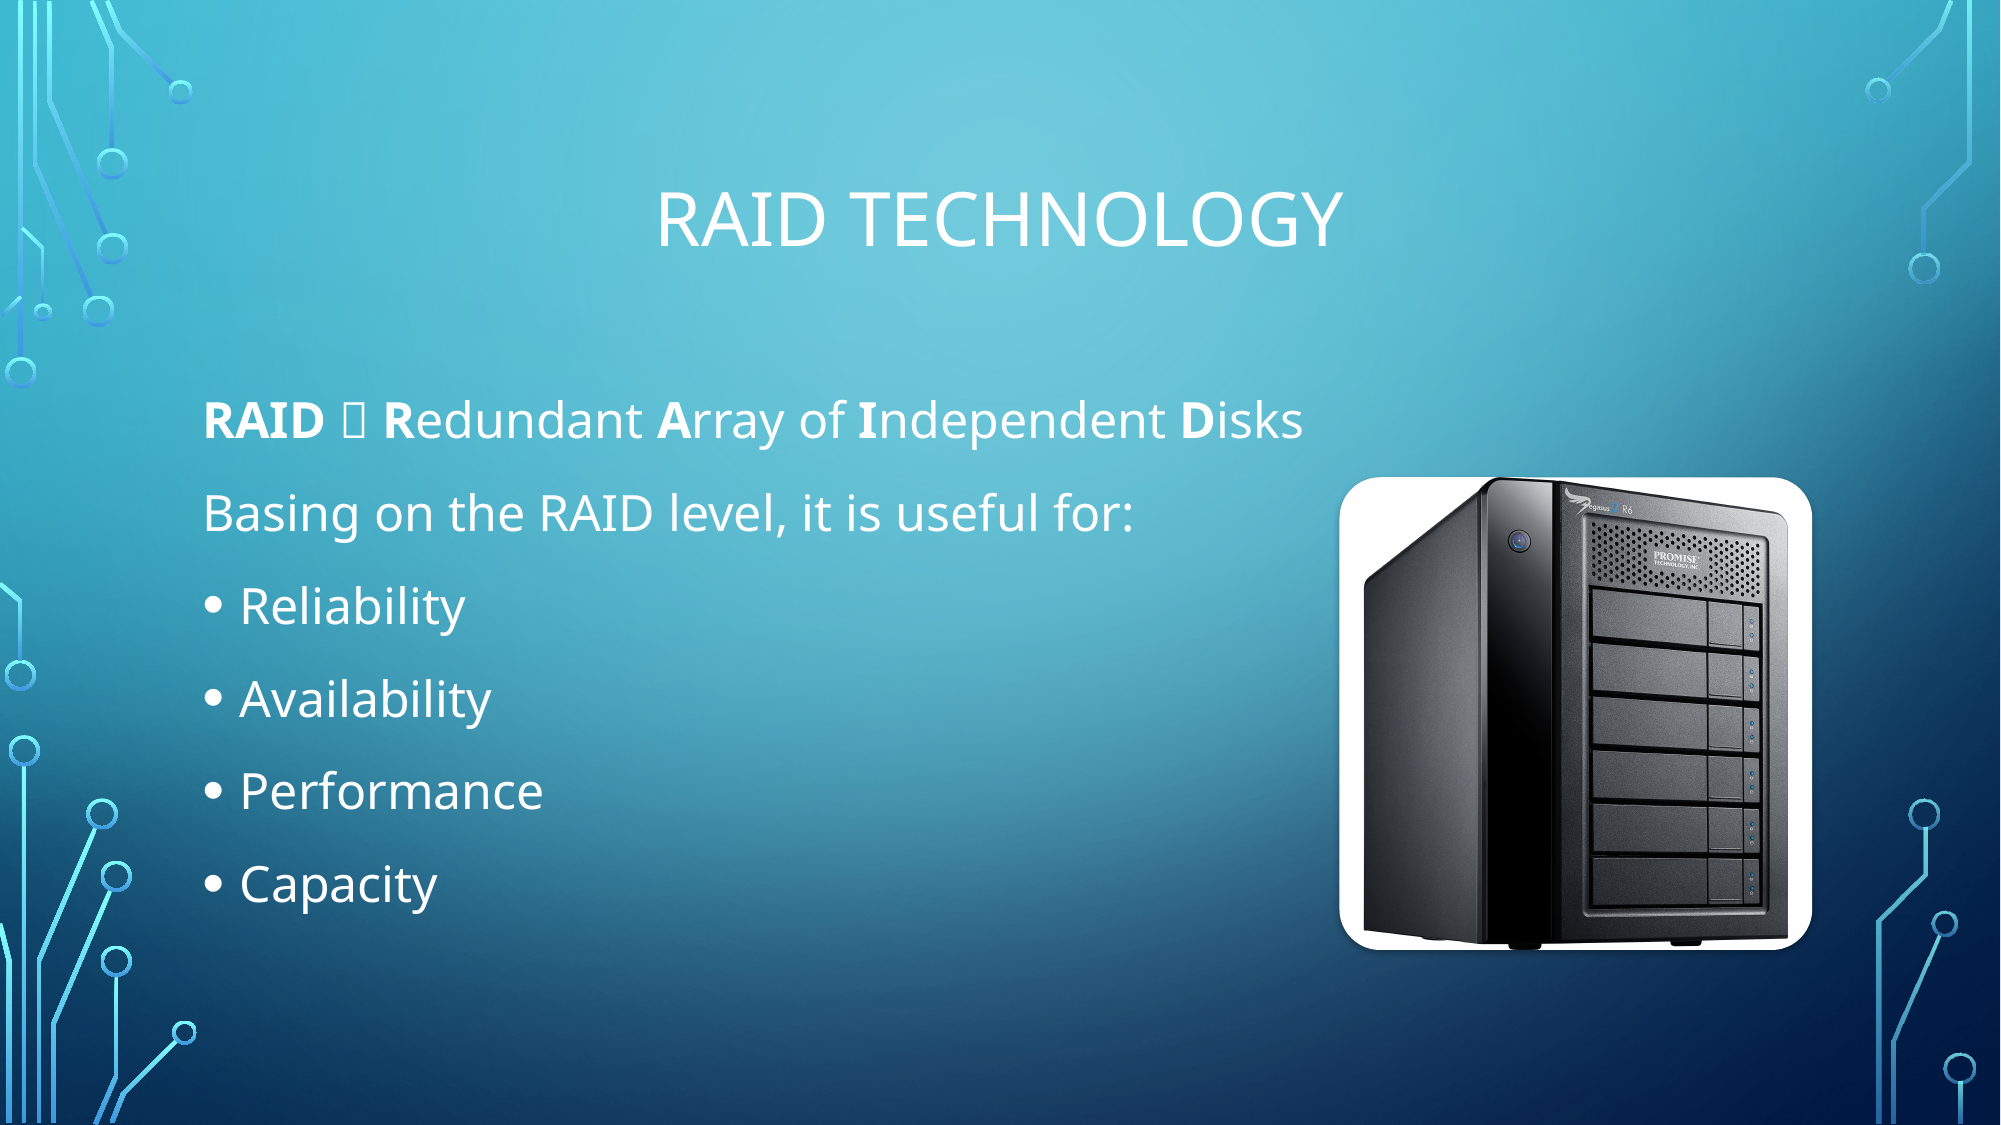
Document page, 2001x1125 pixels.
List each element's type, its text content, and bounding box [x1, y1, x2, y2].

title RAID technology [187, 101, 1813, 344]
list RAID  Redundant Array of Independent Disks Basing on the RAID level, it is useful for: Reliability Availability Performance Capacity [187, 369, 1813, 950]
picture [1339, 477, 1813, 951]
